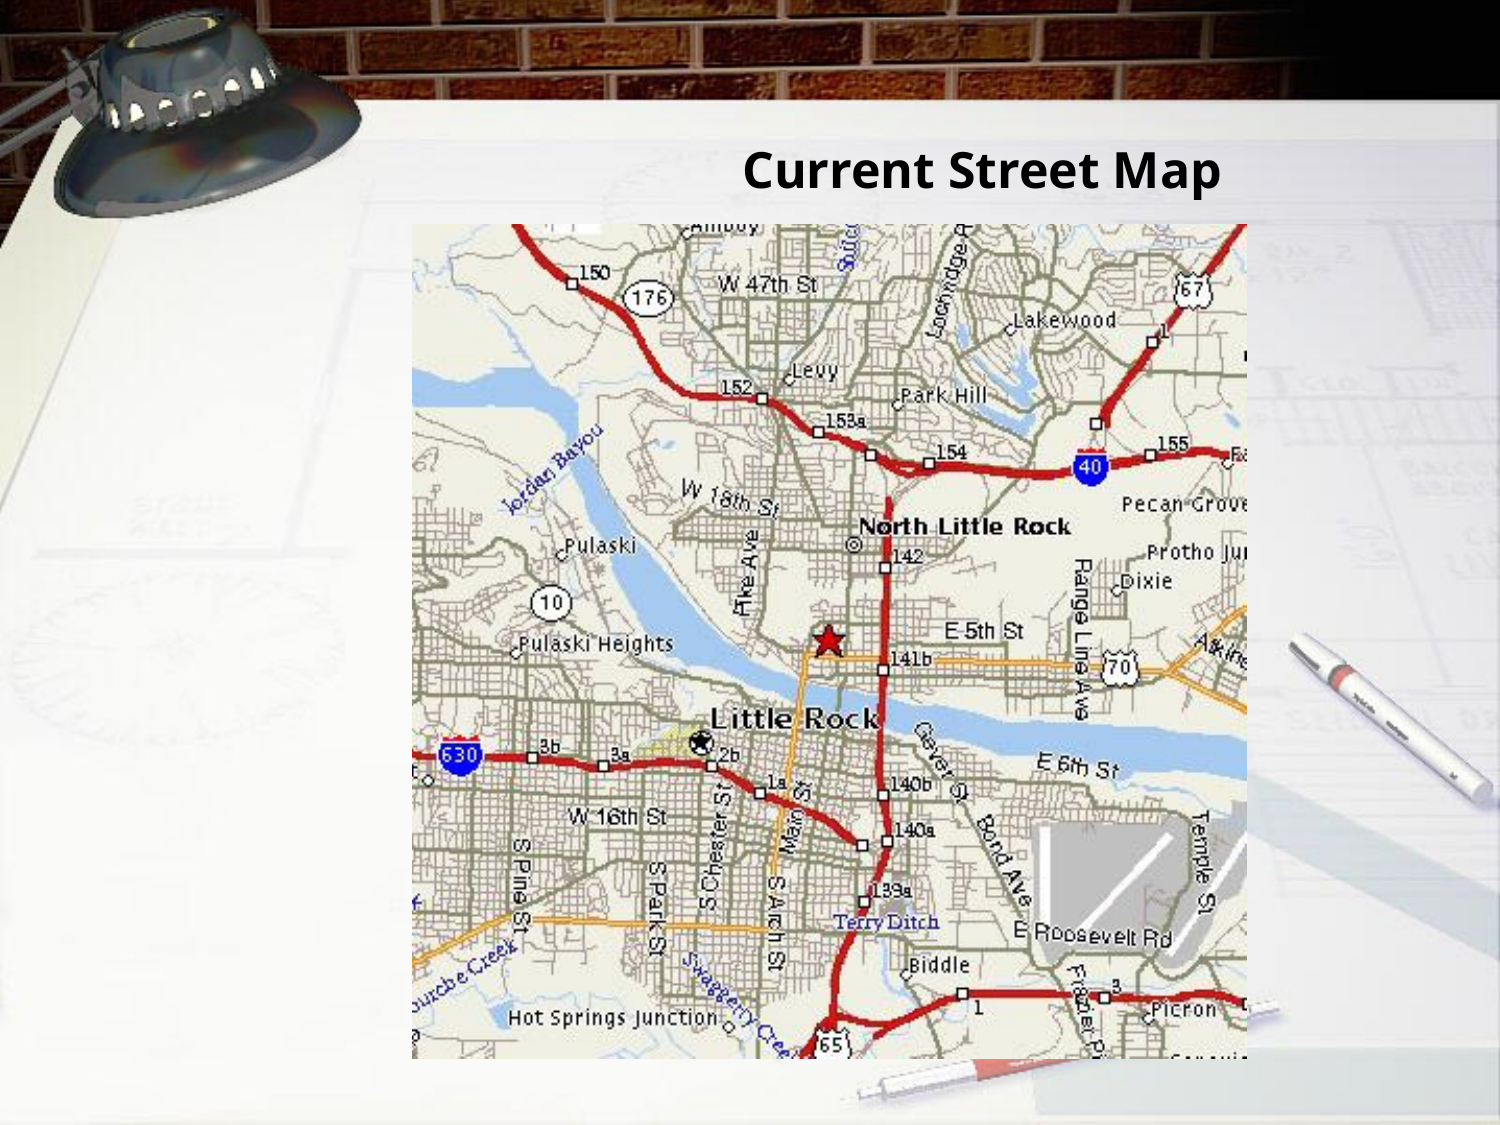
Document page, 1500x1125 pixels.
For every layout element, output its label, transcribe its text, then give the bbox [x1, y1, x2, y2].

title Current Street Map [162, 137, 1238, 201]
picture [0, 0, 1500, 1125]
